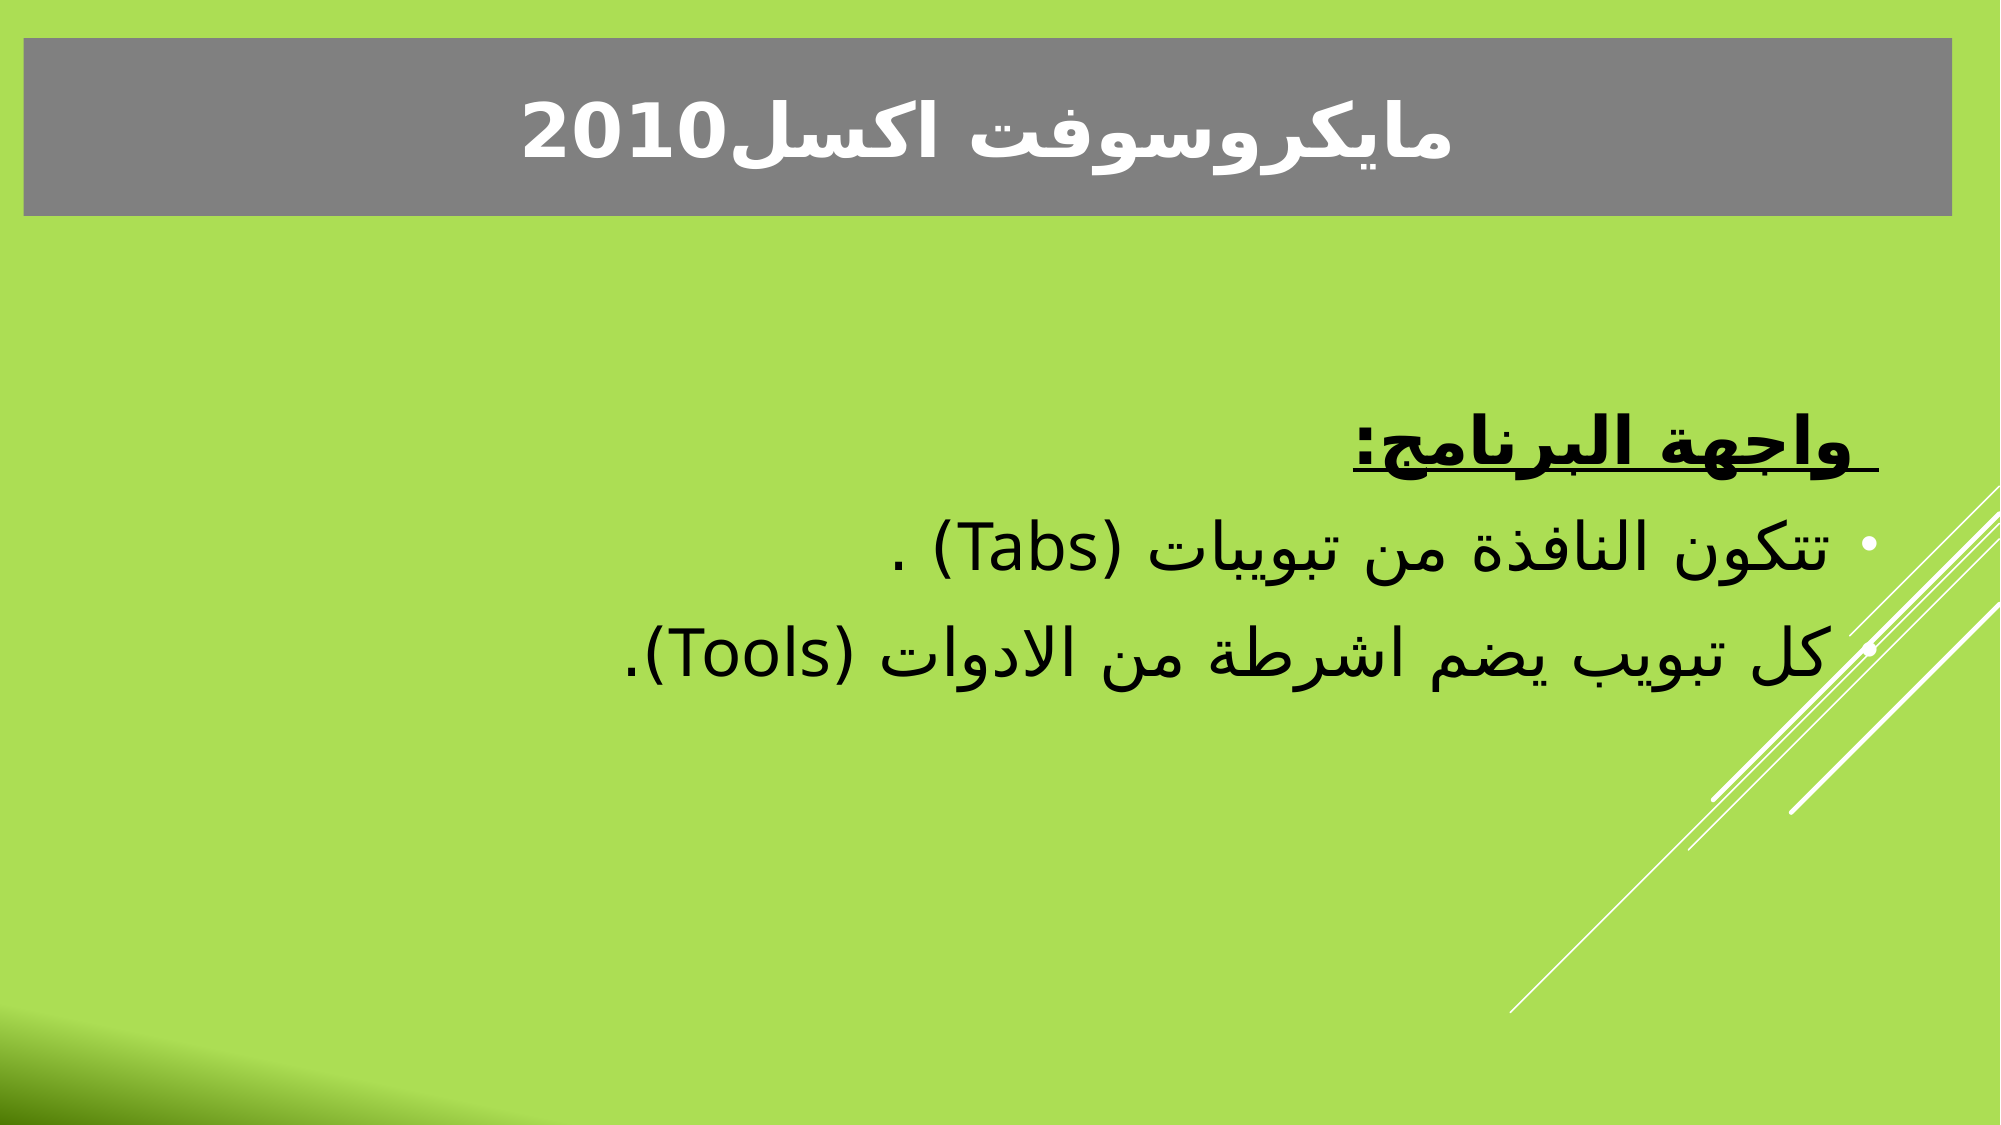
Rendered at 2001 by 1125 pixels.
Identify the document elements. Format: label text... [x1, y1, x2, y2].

text_box مايكروسوفت اكسل2010 [23, 38, 1953, 216]
list واجهة البرنامج: تتكون النافذة من تبويبات (Tabs) . كل تبويب يضم اشرطة من الادوات (Tools). [141, 161, 1894, 926]
